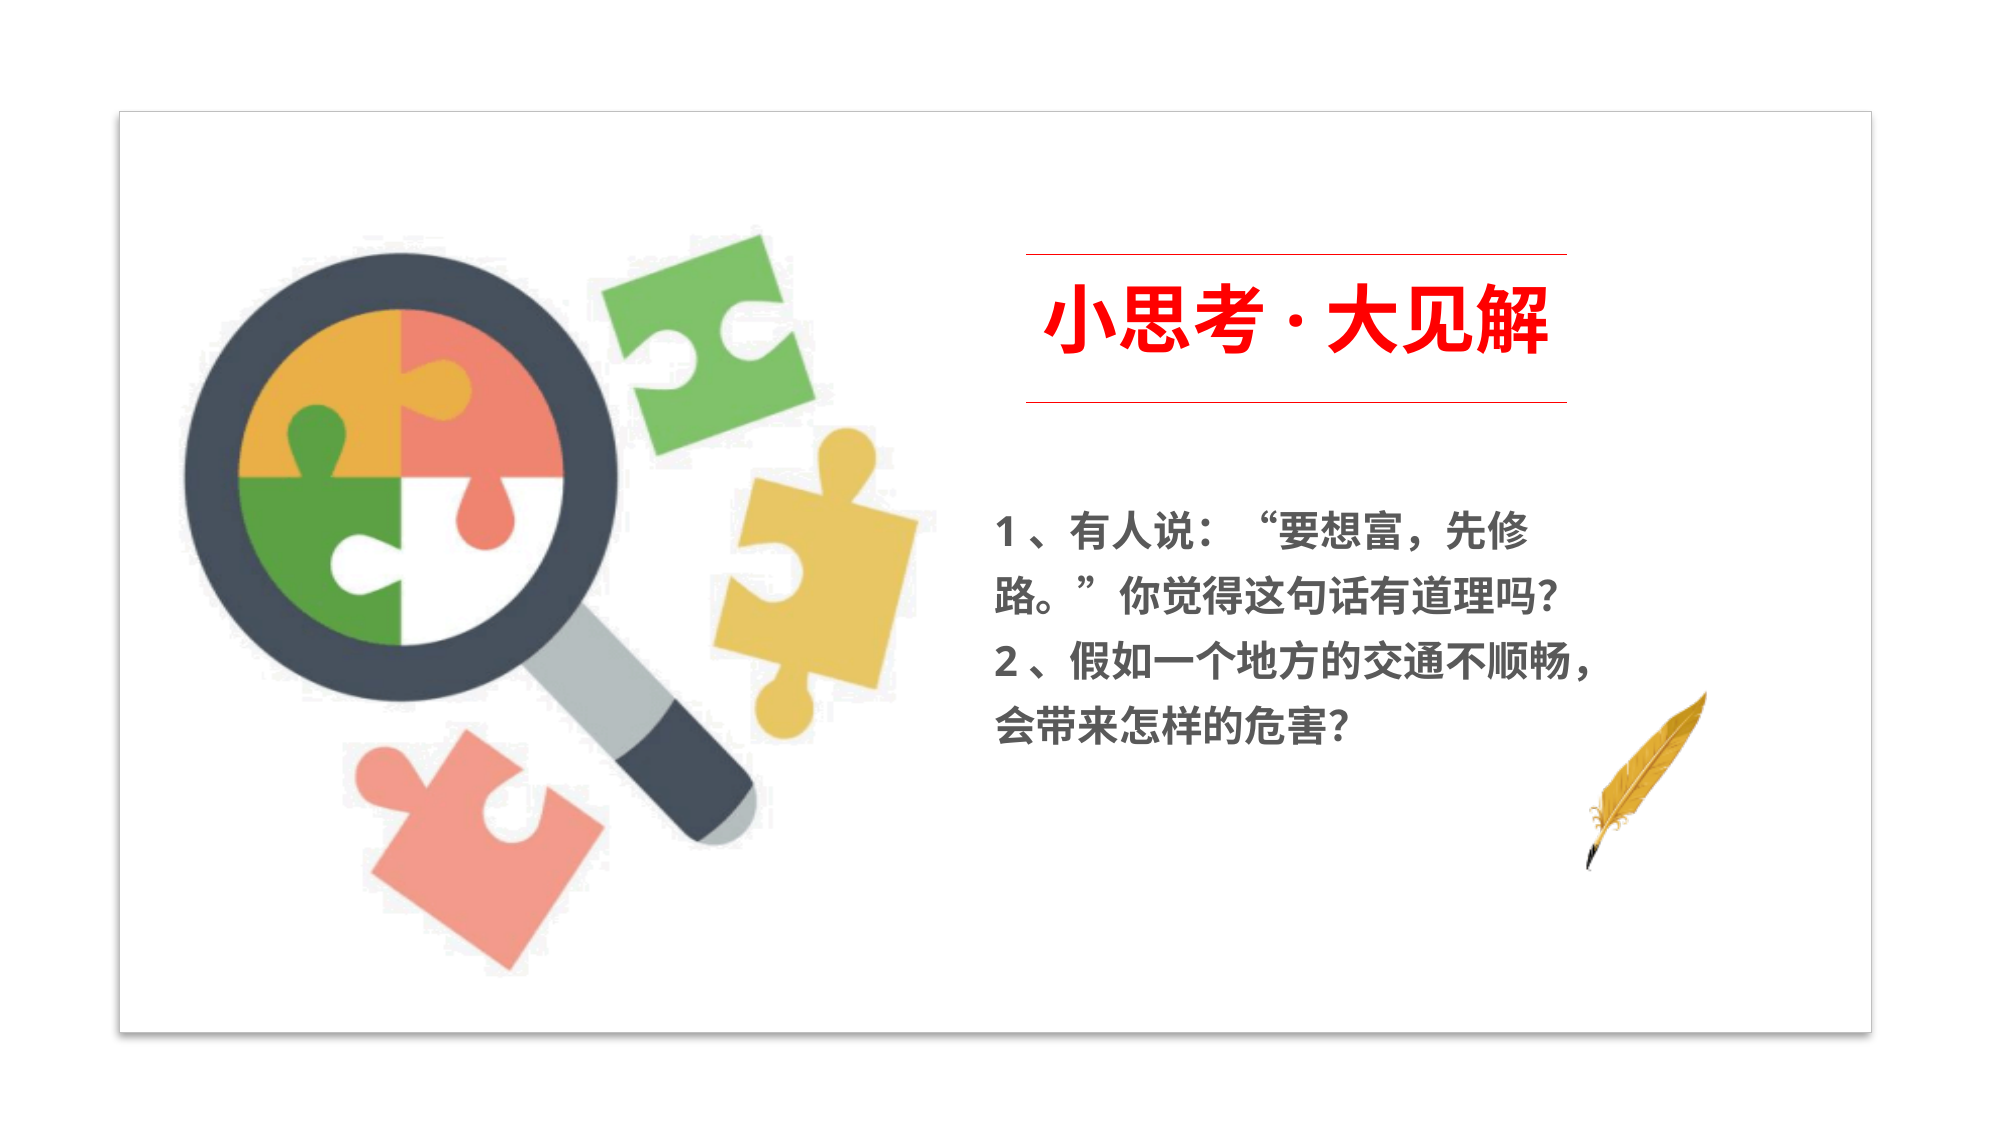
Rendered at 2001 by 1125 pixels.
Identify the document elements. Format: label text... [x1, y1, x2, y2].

picture [119, 173, 949, 1033]
text_box 小思考·大见解 [1026, 265, 1567, 371]
text_box [119, 111, 1872, 1032]
text_box 1、有人说：“要想富，先修路。”你觉得这句话有道理吗？ 2、假如一个地方的交通不顺畅，会带来怎样的危害？ [979, 482, 1644, 758]
picture [1568, 667, 1710, 888]
